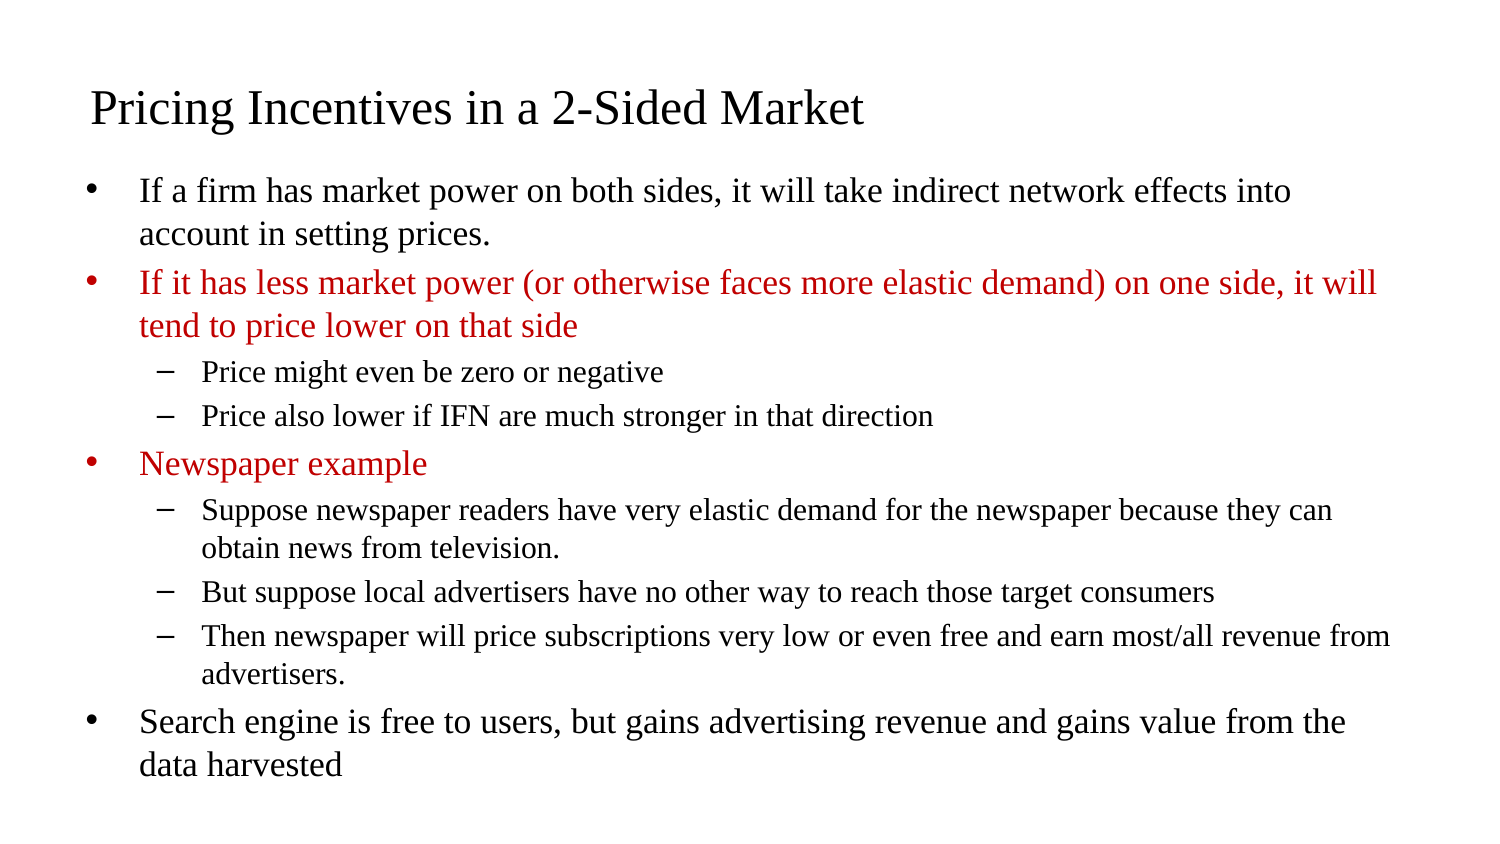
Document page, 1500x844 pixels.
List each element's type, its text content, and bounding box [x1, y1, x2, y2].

list If a firm has market power on both sides, it will take indirect network effects into account in setting prices. If it has less market power (or otherwise faces more elastic demand) on one side, it will tend to price lower on that side Price might even be zero or negative Price also lower if IFN are much stronger in that direction Newspaper example Suppose newspaper readers have very elastic demand for the newspaper because they can obtain news from television. But suppose local advertisers have no other way to reach those target consumers Then newspaper will price subscriptions very low or even free and earn most/all revenue from advertisers. Search engine is free to users, but gains advertising revenue and gains value from the data harvested [70, 159, 1421, 797]
title Pricing Incentives in a 2-Sided Market [75, 33, 1425, 175]
